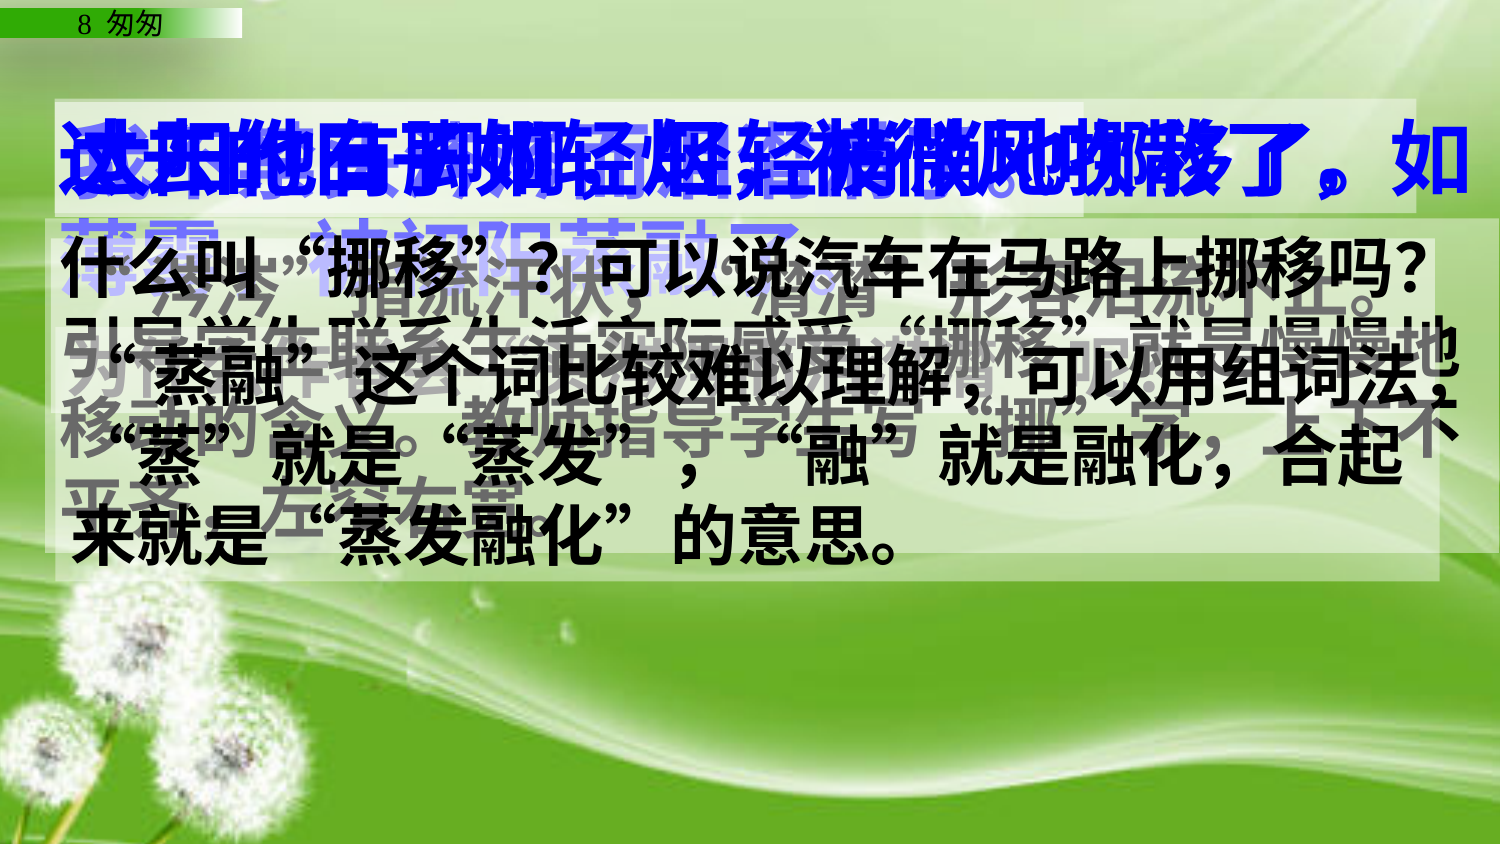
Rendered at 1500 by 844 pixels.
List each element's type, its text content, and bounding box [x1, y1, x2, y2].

picture [0, 0, 1500, 844]
text_box 过去的日子如轻烟，被微风吹散了，如薄雾，被初阳蒸融了。 [42, 98, 1499, 314]
text_box “蒸融”这个词比较难以理解，可以用组词法，“蒸”就是“蒸发”，“融”就是融化，合起来就是“蒸发融化”的意思。 [55, 326, 1440, 582]
text_box 什么叫“挪移”？可以说汽车在马路上挪移吗？引导学生联系生活实际感受“挪移”就是慢慢地移动的含义。教师指导学生写“挪”字，上下不平齐，左窄右宽。 [45, 218, 1499, 553]
